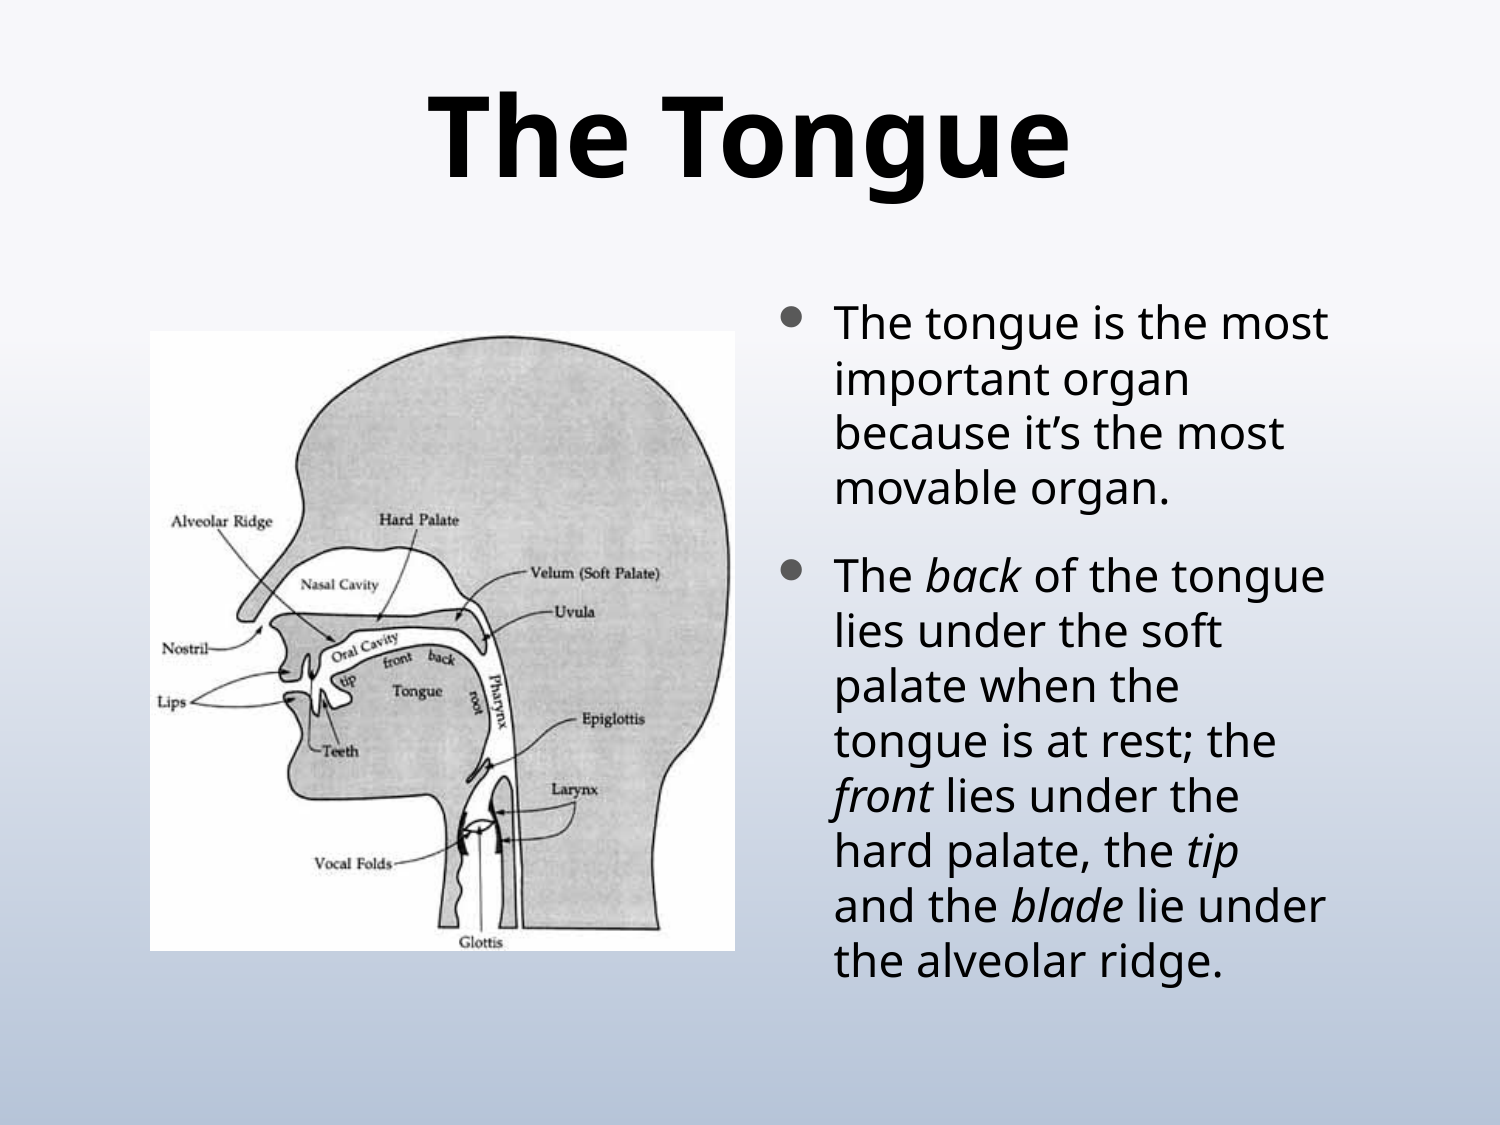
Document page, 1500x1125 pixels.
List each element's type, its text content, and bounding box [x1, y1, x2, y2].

list The tongue is the most important organ because it’s the most movable organ. The back of the tongue lies under the soft palate when the tongue is at rest; the front lies under the hard palate, the tip and the blade lie under the alveolar ridge. [762, 286, 1348, 995]
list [148, 284, 737, 997]
title The Tongue [150, 37, 1350, 245]
